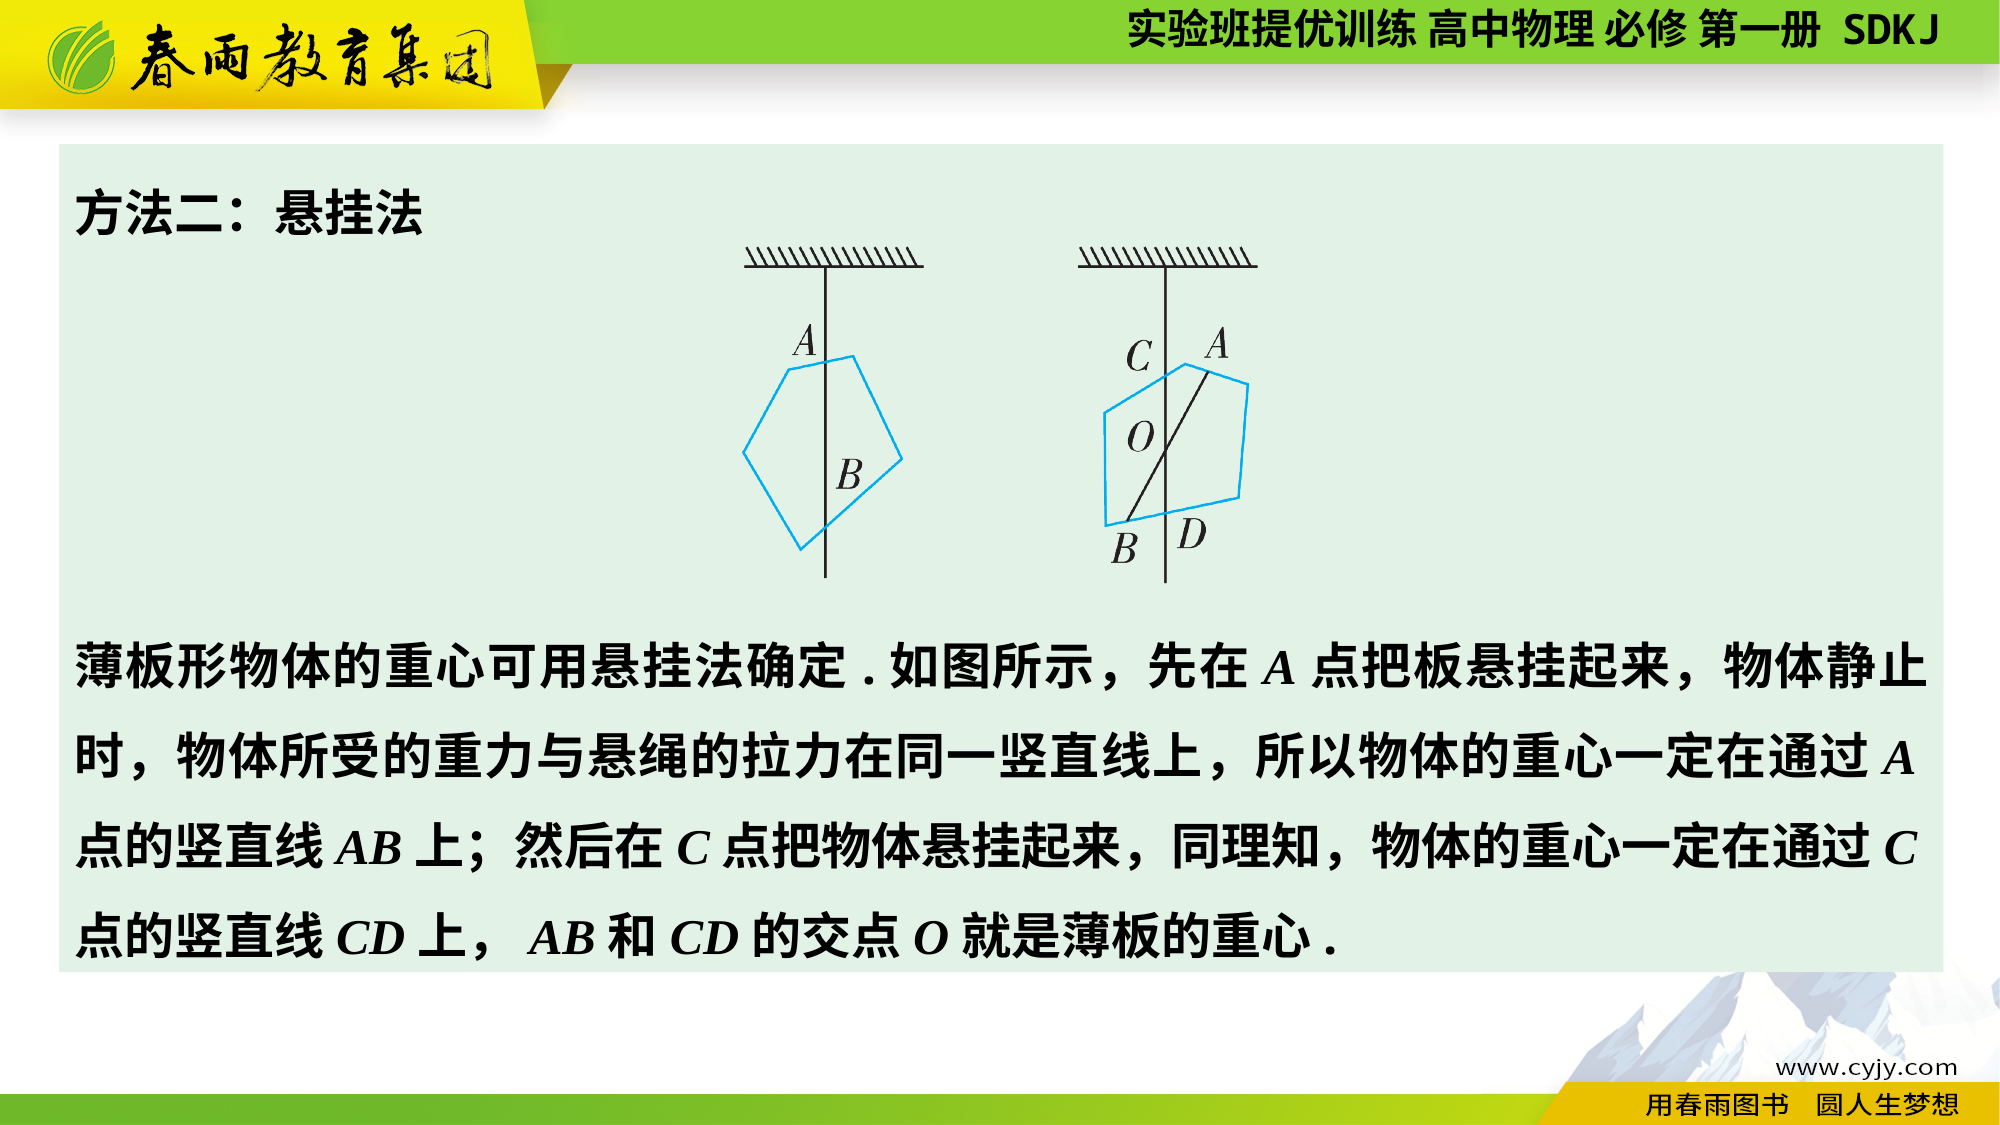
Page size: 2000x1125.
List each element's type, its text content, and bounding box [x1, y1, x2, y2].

text_box 薄板形物体的重心可用悬挂法确定.如图所示，先在A点把板悬挂起来，物体静止时，物体所受的重力与悬绳的拉力在同一竖直线上，所以物体的重心一定在通过A点的竖直线AB上；然后在C点把物体悬挂起来，同理知，物体的重心一定在通过C点的竖直线CD上，AB和CD的交点O就是薄板的重心. [59, 597, 1944, 973]
list 方法二：悬挂法 [59, 144, 1944, 597]
picture [0, 0, 2000, 1125]
